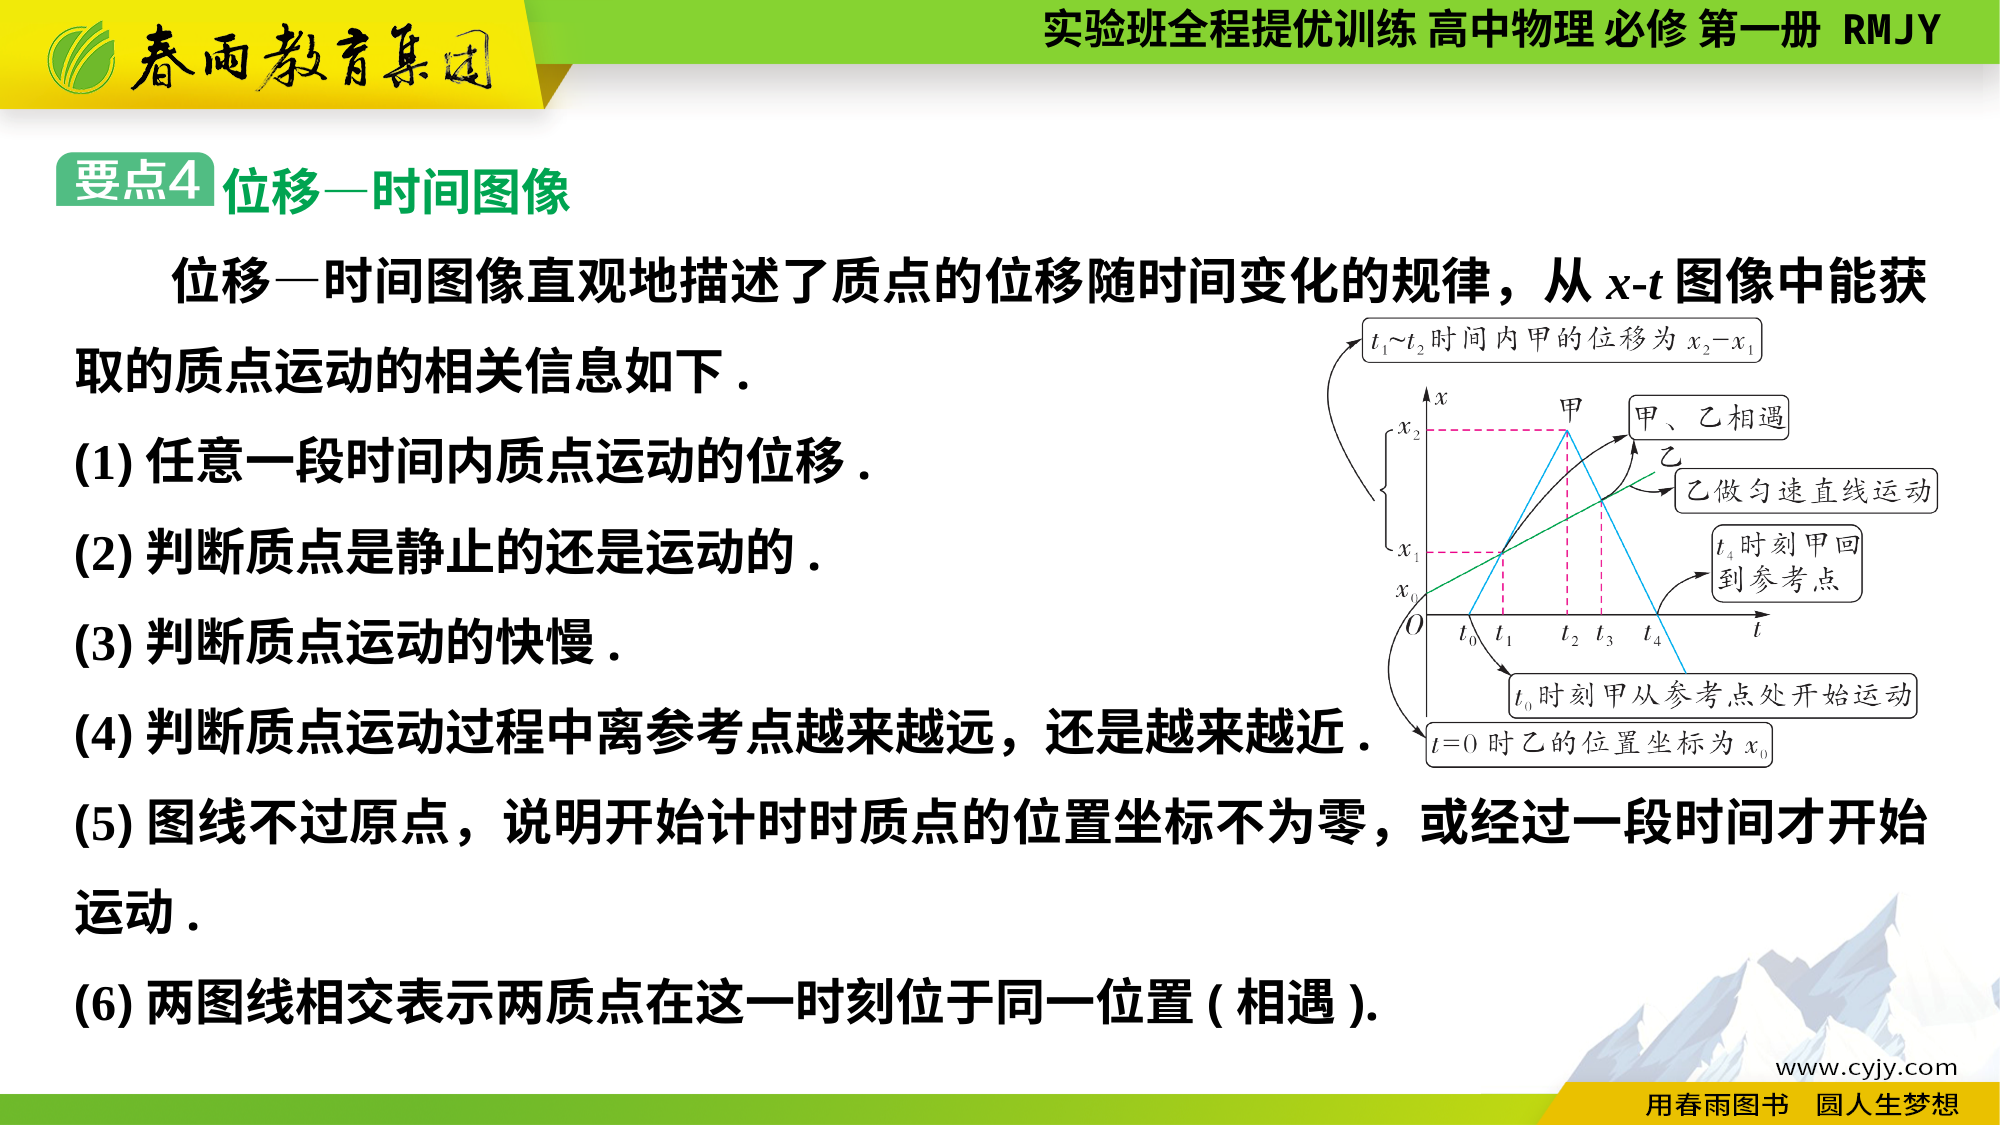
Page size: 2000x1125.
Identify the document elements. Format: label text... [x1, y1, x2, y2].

picture [0, 0, 2000, 1125]
list 位移—时间图像 位移—时间图像直观地描述了质点的位移随时间变化的规律，从x-t图像中能获取的质点运动的相关信息如下. (1)任意一段时间内质点运动的位移. (2)判断质点是静止的还是运动的. (3)判断质点运动的快慢. (4)判断质点运动过程中离参考点越来越远，还是越来越近. (5)图线不过原点，说明开始计时时质点的位置坐标不为零，或经过一段时间才开始运动. (6)两图线相交表示两质点在这一时刻位于同一位置(相遇). [59, 122, 1944, 1047]
